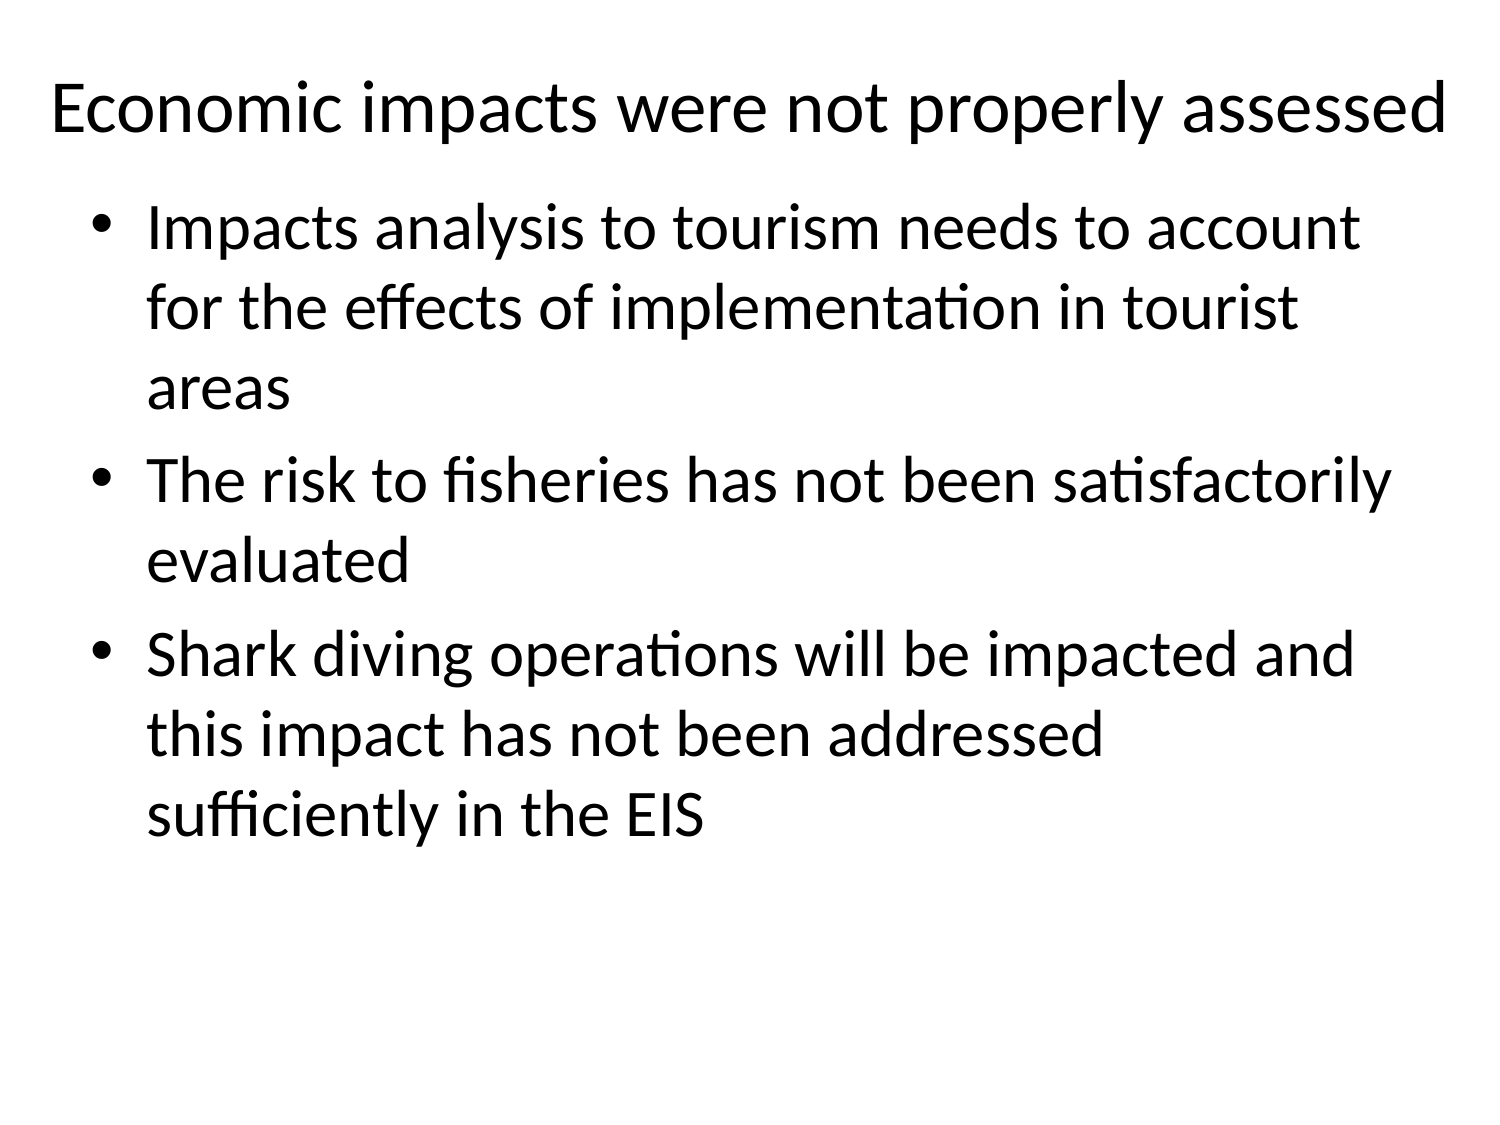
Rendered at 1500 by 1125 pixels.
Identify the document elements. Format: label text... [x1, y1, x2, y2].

list Impacts analysis to tourism needs to account for the effects of implementation in tourist areas The risk to fisheries has not been satisfactorily evaluated Shark diving operations will be impacted and this impact has not been addressed sufficiently in the EIS [75, 174, 1425, 1038]
title Economic impacts were not properly assessed [24, 37, 1475, 168]
